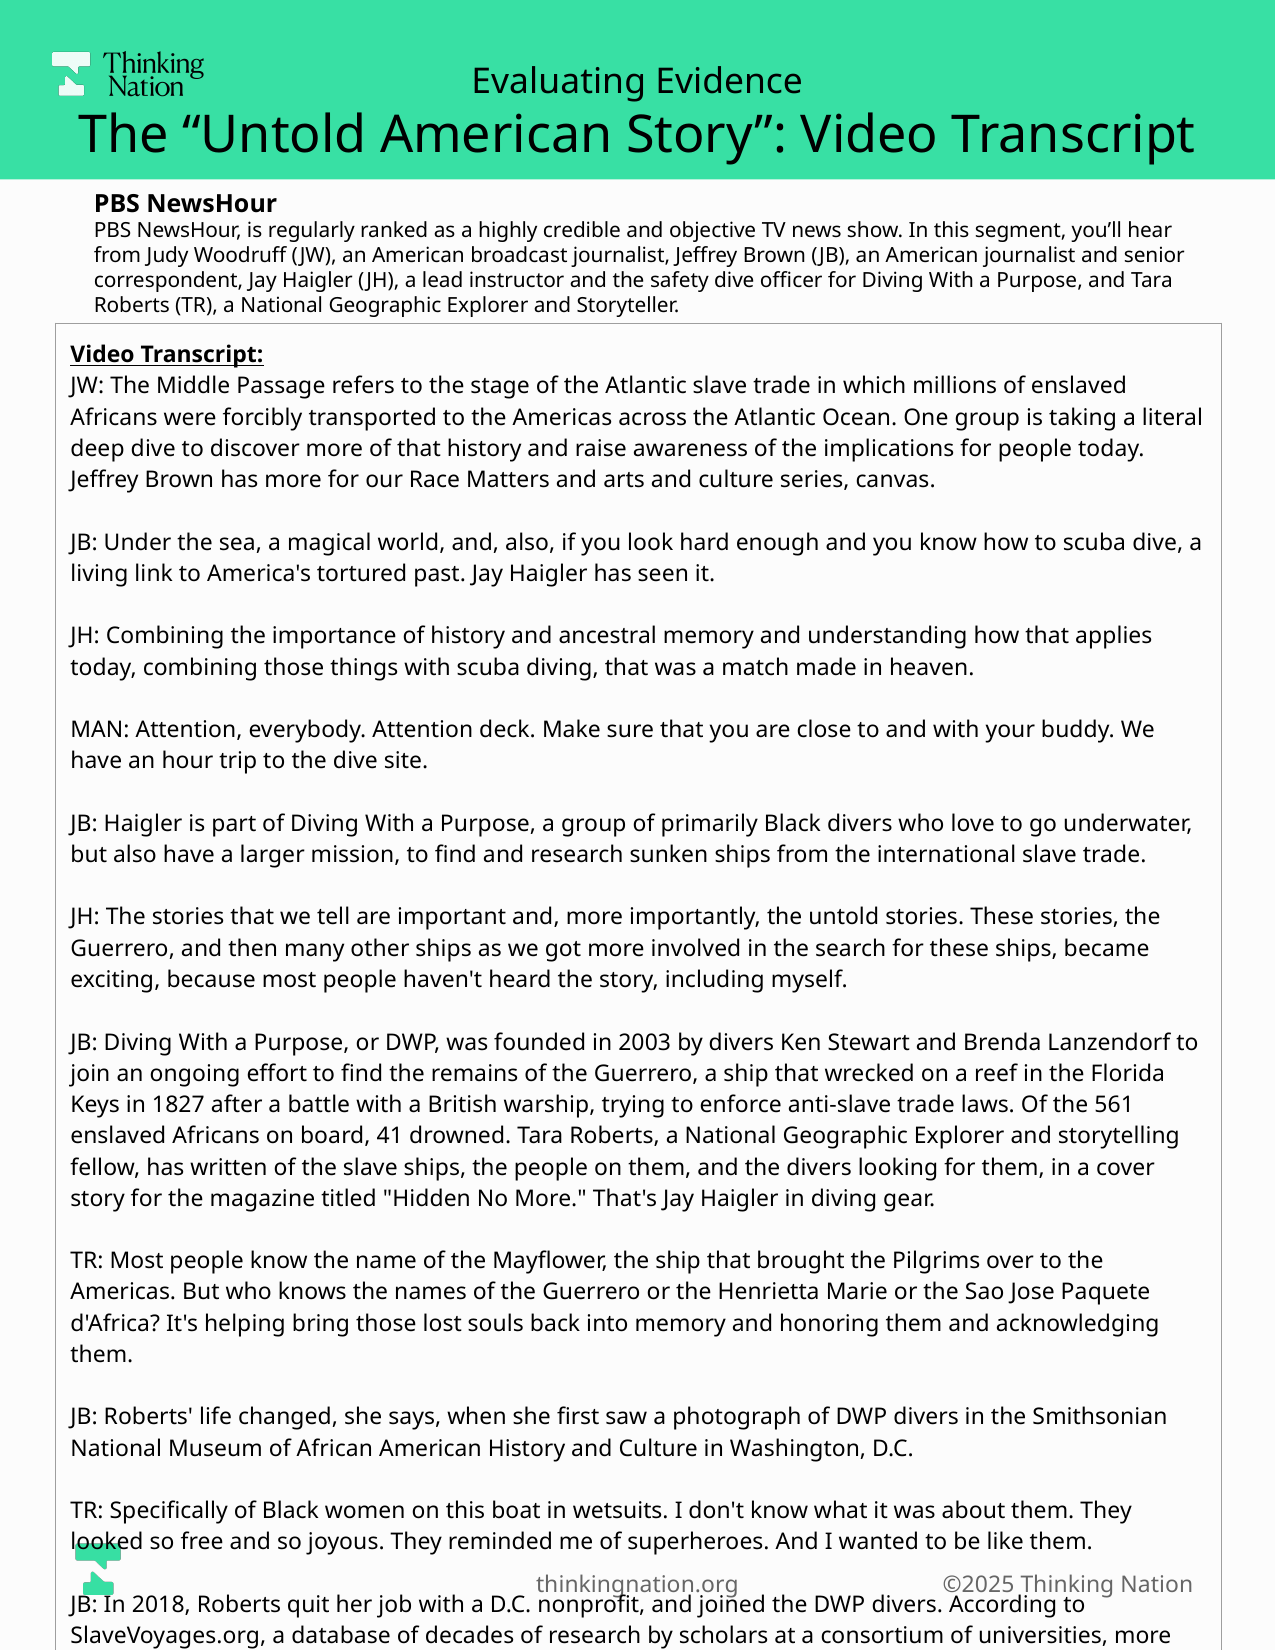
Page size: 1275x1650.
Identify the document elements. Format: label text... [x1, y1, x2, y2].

picture [35, 37, 210, 110]
table_header Video Transcript: JW: The Middle Passage refers to the stage of the Atlantic slave trade in which millions of enslaved Africans were forcibly transported to the Americas across the Atlantic Ocean. One group is taking a literal deep dive to discover more of that history and raise awareness of the implications for people today. Jeffrey Brown has more for our Race Matters and arts and culture series, canvas. JB: Under the sea, a magical world, and, also, if you look hard enough and you know how to scuba dive, a living link to America's tortured past. Jay Haigler has seen it. JH: Combining the importance of history and ancestral memory and understanding how that applies today, combining those things with scuba diving, that was a match made in heaven. MAN: Attention, everybody. Attention deck. Make sure that you are close to and with your buddy. We have an hour trip to the dive site. JB: Haigler is part of Diving With a Purpose, a group of primarily Black divers who love to go underwater, but also have a larger mission, to find and research sunken ships from the international slave trade. JH: The stories that we tell are important and, more importantly, the untold stories. These stories, the Guerrero, and then many other ships as we got more involved in the search for these ships, became exciting, because most people haven't heard the story, including myself. JB: Diving With a Purpose, or DWP, was founded in 2003 by divers Ken Stewart and Brenda Lanzendorf to join an ongoing effort to find the remains of the Guerrero, a ship that wrecked on a reef in the Florida Keys in 1827 after a battle with a British warship, trying to enforce anti-slave trade laws. Of the 561 enslaved Africans on board, 41 drowned. Tara Roberts, a National Geographic Explorer and storytelling fellow, has written of the slave ships, the people on them, and the divers looking for them, in a cover story for the magazine titled "Hidden No More." That's Jay Haigler in diving gear. TR: Most people know the name of the Mayflower, the ship that brought the Pilgrims over to the Americas. But who knows the names of the Guerrero or the Henrietta Marie or the Sao Jose Paquete d'Africa? It's helping bring those lost souls back into memory and honoring them and acknowledging them. JB: Roberts' life changed, she says, when she first saw a photograph of DWP divers in the Smithsonian National Museum of African American History and Culture in Washington, D.C. TR: Specifically of Black women on this boat in wetsuits. I don't know what it was about them. They looked so free and so joyous. They reminded me of superheroes. And I wanted to be like them. JB: In 2018, Roberts quit her job with a D.C. nonprofit, and joined the DWP divers. According to SlaveVoyages.org, a database of decades of research by scholars at a consortium of universities, more than 36,000 transatlantic voyages were made between 1501 and 1867, carrying some 12.5 million [56, 324, 1221, 1650]
text_box Evaluating Evidence The “Untold American Story”: Video Transcript [0, 0, 1275, 180]
picture [62, 1533, 134, 1605]
text_box PBS NewsHour PBS NewsHour, is regularly ranked as a highly credible and objective TV news show. In this segment, you’ll hear from Judy Woodruff (JW), an American broadcast journalist, Jeffrey Brown (JB), an American journalist and senior correspondent, Jay Haigler (JH), a lead instructor and the safety dive officer for Diving With a Purpose, and Tara Roberts (TR), a National Geographic Explorer and Storyteller. [74, 168, 1210, 330]
